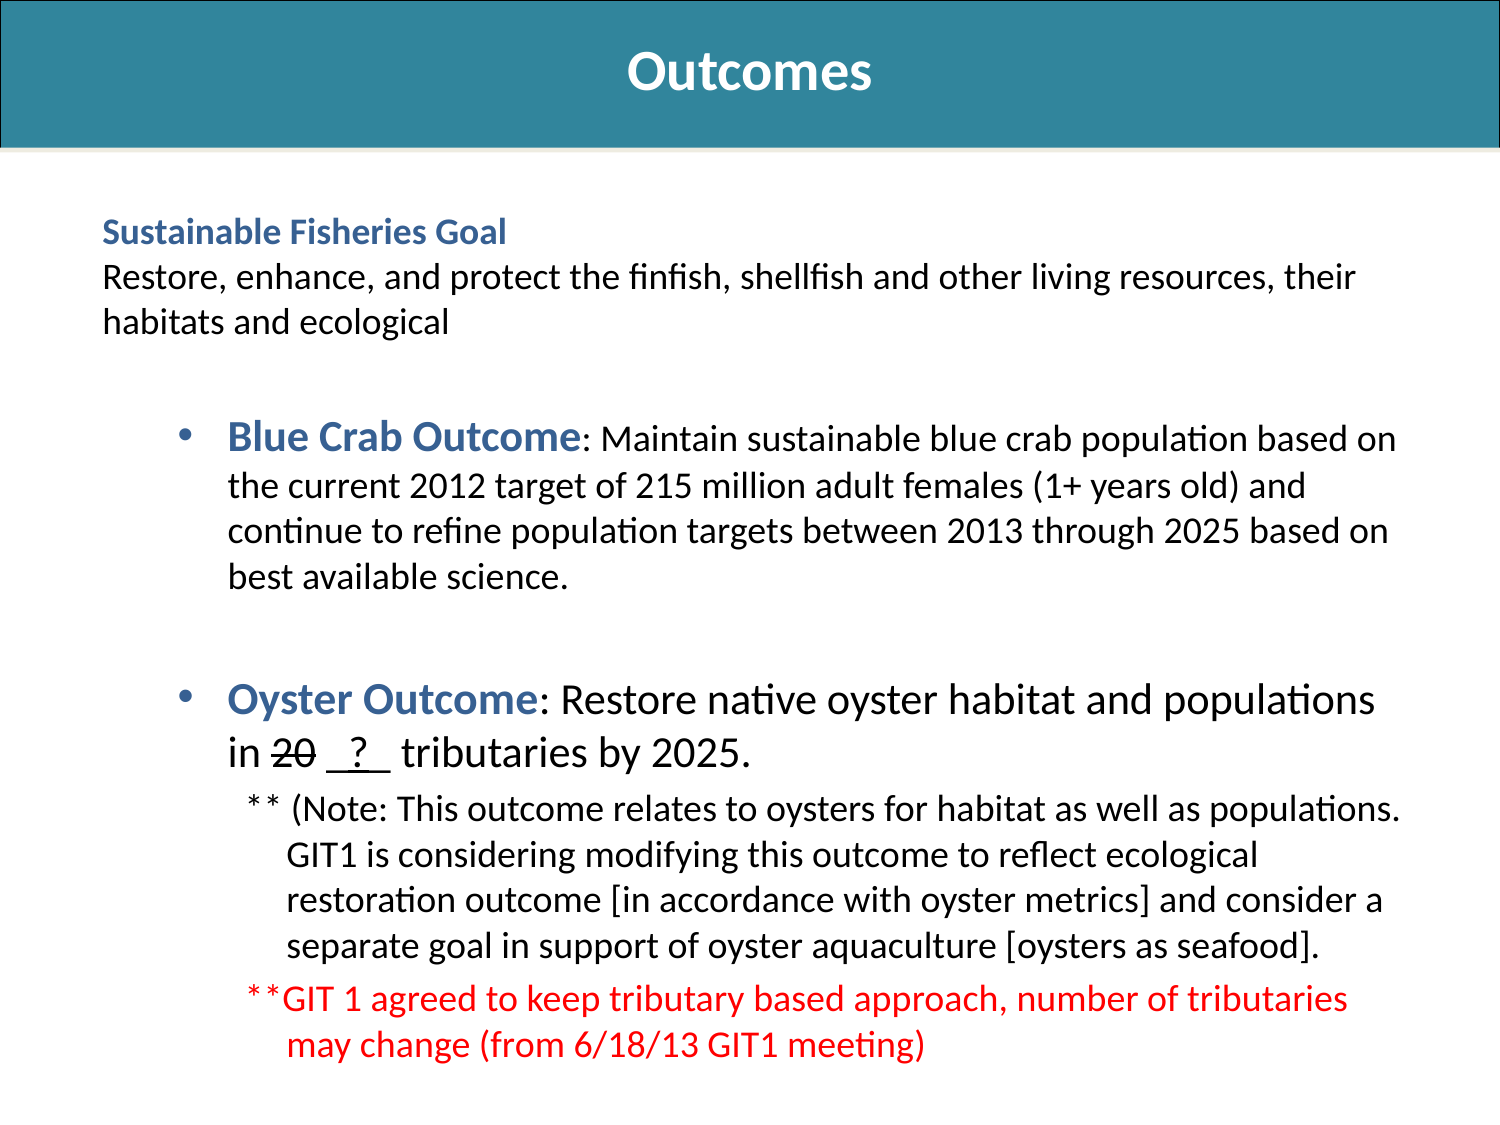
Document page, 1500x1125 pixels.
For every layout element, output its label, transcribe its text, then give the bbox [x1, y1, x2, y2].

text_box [0, 0, 1500, 151]
list Blue Crab Outcome: Maintain sustainable blue crab population based on the current 2012 target of 215 million adult females (1+ years old) and continue to refine population targets between 2013 through 2025 based on best available science. Oyster Outcome: Restore native oyster habitat and populations in 20 _?_ tributaries by 2025. ** (Note: This outcome relates to oysters for habitat as well as populations. GIT1 is considering modifying this outcome to reflect ecological restoration outcome [in accordance with oyster metrics] and consider a separate goal in support of oyster aquaculture [oysters as seafood]. **GIT 1 agreed to keep tributary based approach, number of tributaries may change (from 6/18/13 GIT1 meeting) [162, 399, 1425, 1088]
text_box Sustainable Fisheries Goal Restore, enhance, and protect the finfish, shellfish and other living resources, their habitats and ecological [87, 199, 1375, 350]
